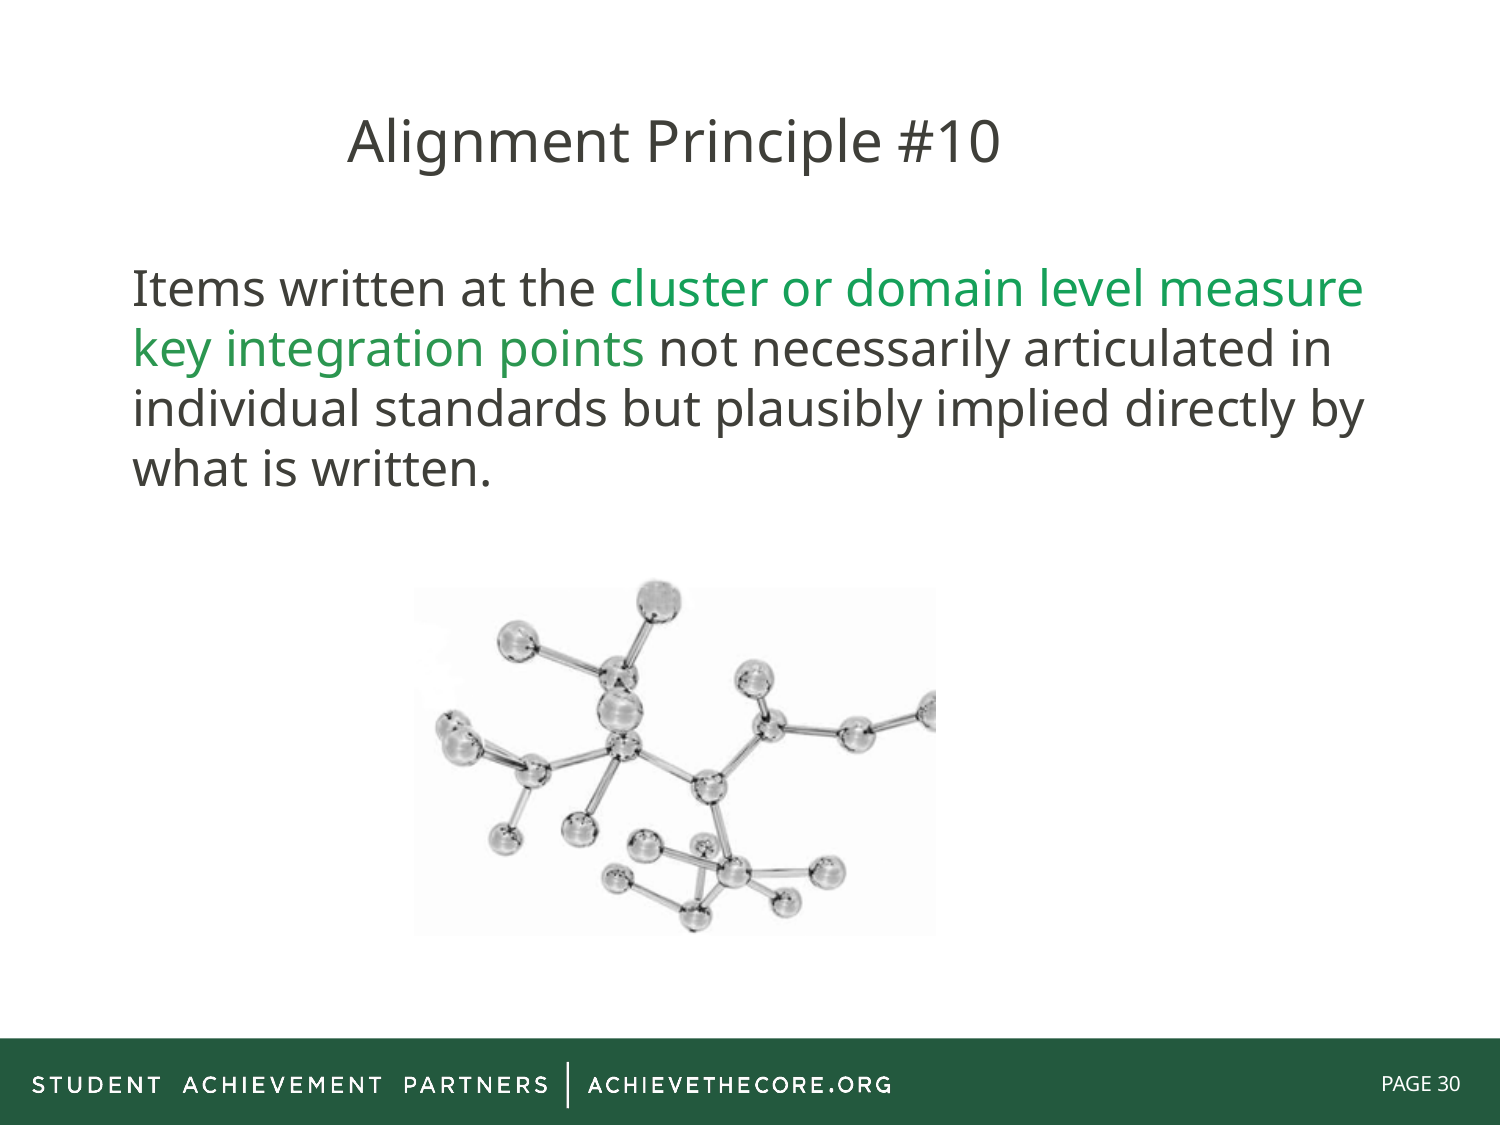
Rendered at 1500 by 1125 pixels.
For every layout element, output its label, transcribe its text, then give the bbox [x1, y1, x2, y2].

picture [414, 577, 936, 936]
picture [12, 1055, 911, 1112]
title Alignment Principle #10 [0, 45, 1350, 233]
list Items written at the cluster or domain level measure key integration points not necessarily articulated in individual standards but plausibly implied directly by what is written. [61, 241, 1412, 984]
